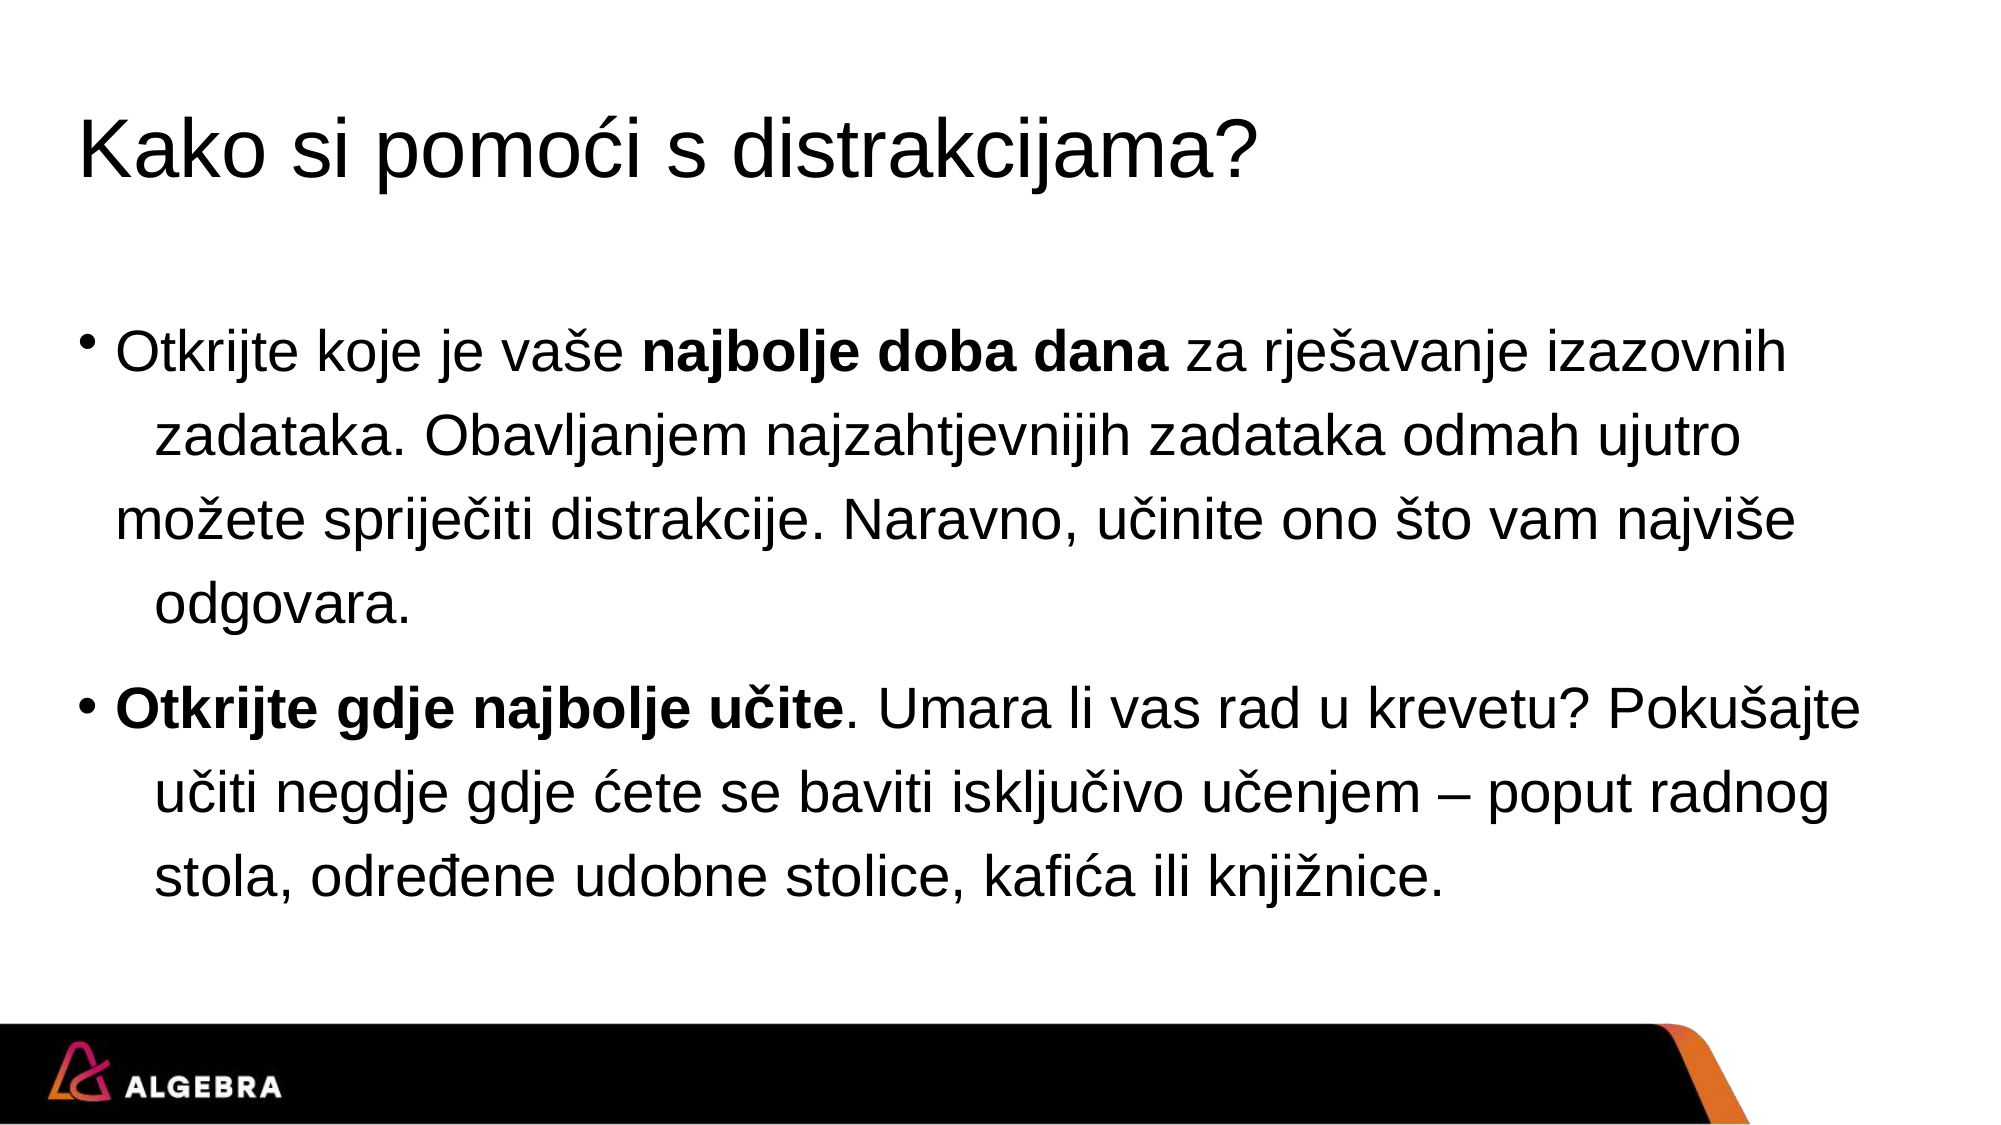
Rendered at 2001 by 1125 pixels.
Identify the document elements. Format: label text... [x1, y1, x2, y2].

text_box Otkrijte koje je vaše najbolje doba dana za rješavanje izazovnih zadataka. Obavljanjem najzahtjevnijih zadataka odmah ujutro možete spriječiti distrakcije. Naravno, učinite ono što vam najviše odgovara. Otkrijte gdje najbolje učite. Umara li vas rad u krevetu? Pokušajte učiti negdje gdje ćete se baviti isključivo učenjem – poput radnog stola, određene udobne stolice, kafića ili knjižnice. [75, 297, 1867, 909]
title Kako si pomoći s distrakcijama? [75, 24, 1964, 282]
picture [0, 1023, 1752, 1125]
